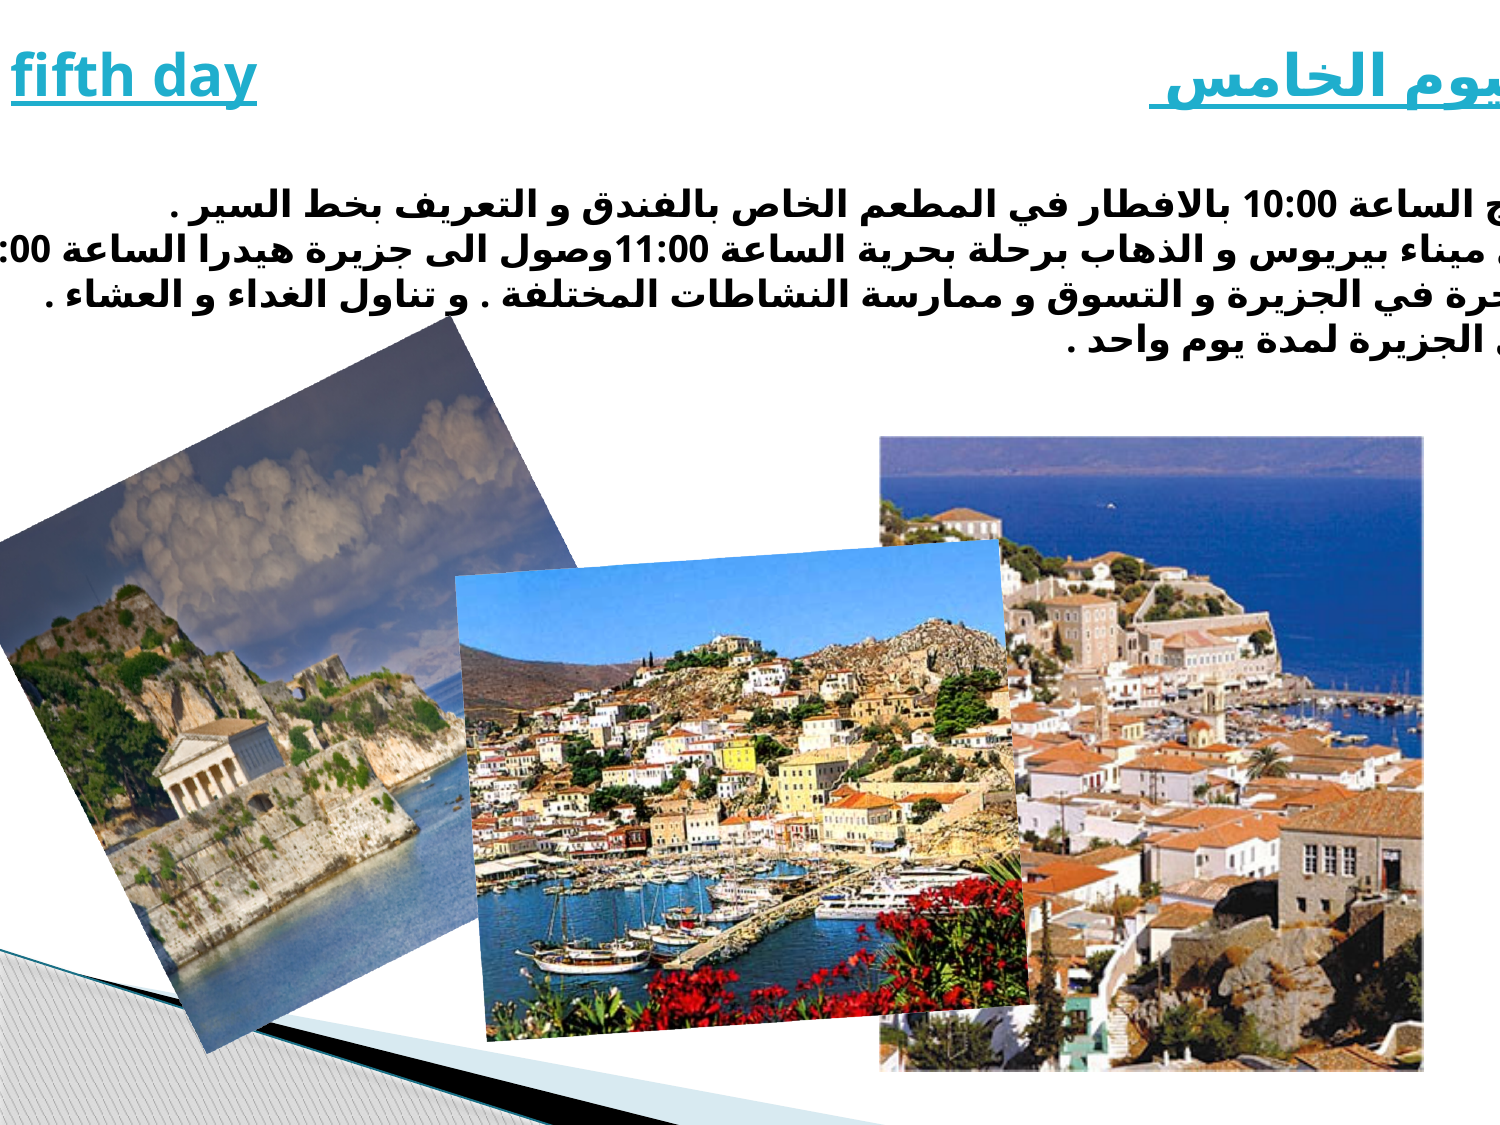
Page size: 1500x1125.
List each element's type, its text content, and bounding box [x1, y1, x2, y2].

text_box بدأ البرنامج الساعة 10:00 بالافطار في المطعم الخاص بالفندق و التعريف بخط السير . التوجه الى ميناء بيريوس و الذهاب برحلة بحرية الساعة 11:00وصول الى جزيرة هيدرا الساعة 3:00 اخذ جولة حرة في الجزيرة و التسوق و ممارسة النشاطات المختلفة . و تناول الغداء و العشاء . المبات في الجزيرة لمدة يوم واحد . [0, 172, 1500, 413]
picture [0, 316, 1424, 1073]
text_box fifth day [0, 30, 273, 116]
text_box اليوم الخامس [1134, 30, 1500, 116]
